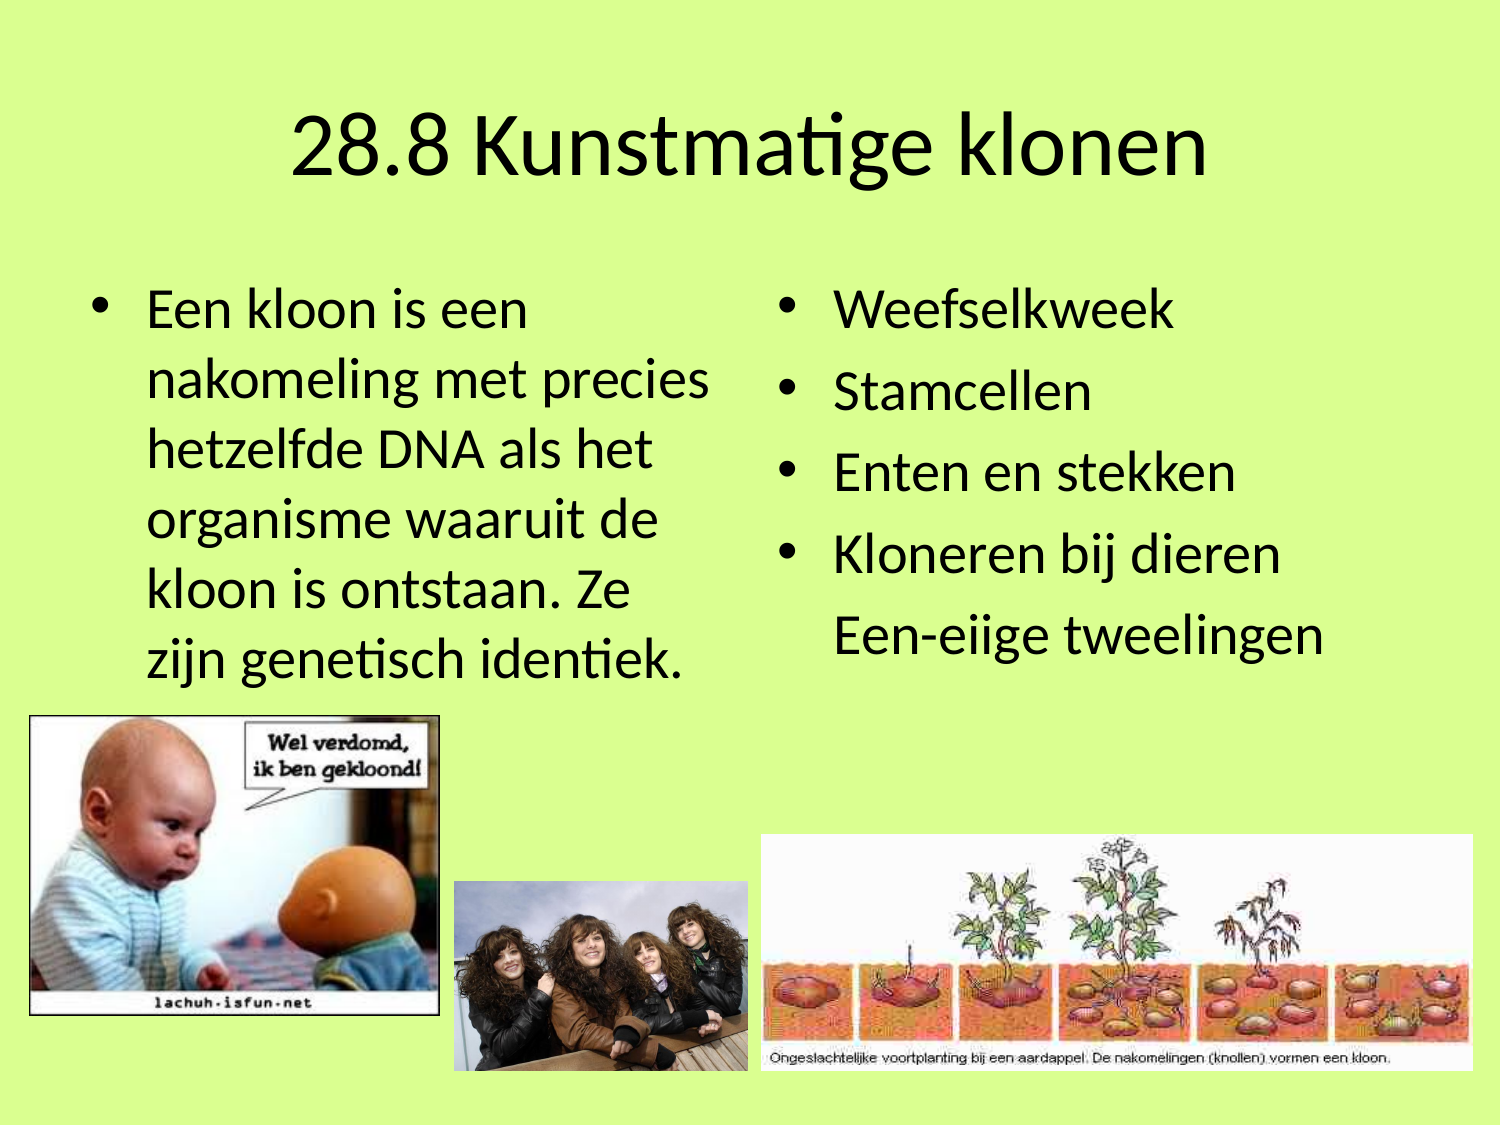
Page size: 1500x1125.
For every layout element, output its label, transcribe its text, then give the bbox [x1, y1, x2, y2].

list Een kloon is een nakomeling met precies hetzelfde DNA als het organisme waaruit de kloon is ontstaan. Ze zijn genetisch identiek. [75, 262, 738, 1005]
picture [29, 715, 441, 1017]
picture [454, 881, 749, 1071]
title 28.8 Kunstmatige klonen [75, 45, 1425, 233]
list Weefselkweek Stamcellen Enten en stekken Kloneren bij dieren Een-eiige tweelingen [762, 262, 1425, 832]
picture [761, 833, 1473, 1071]
